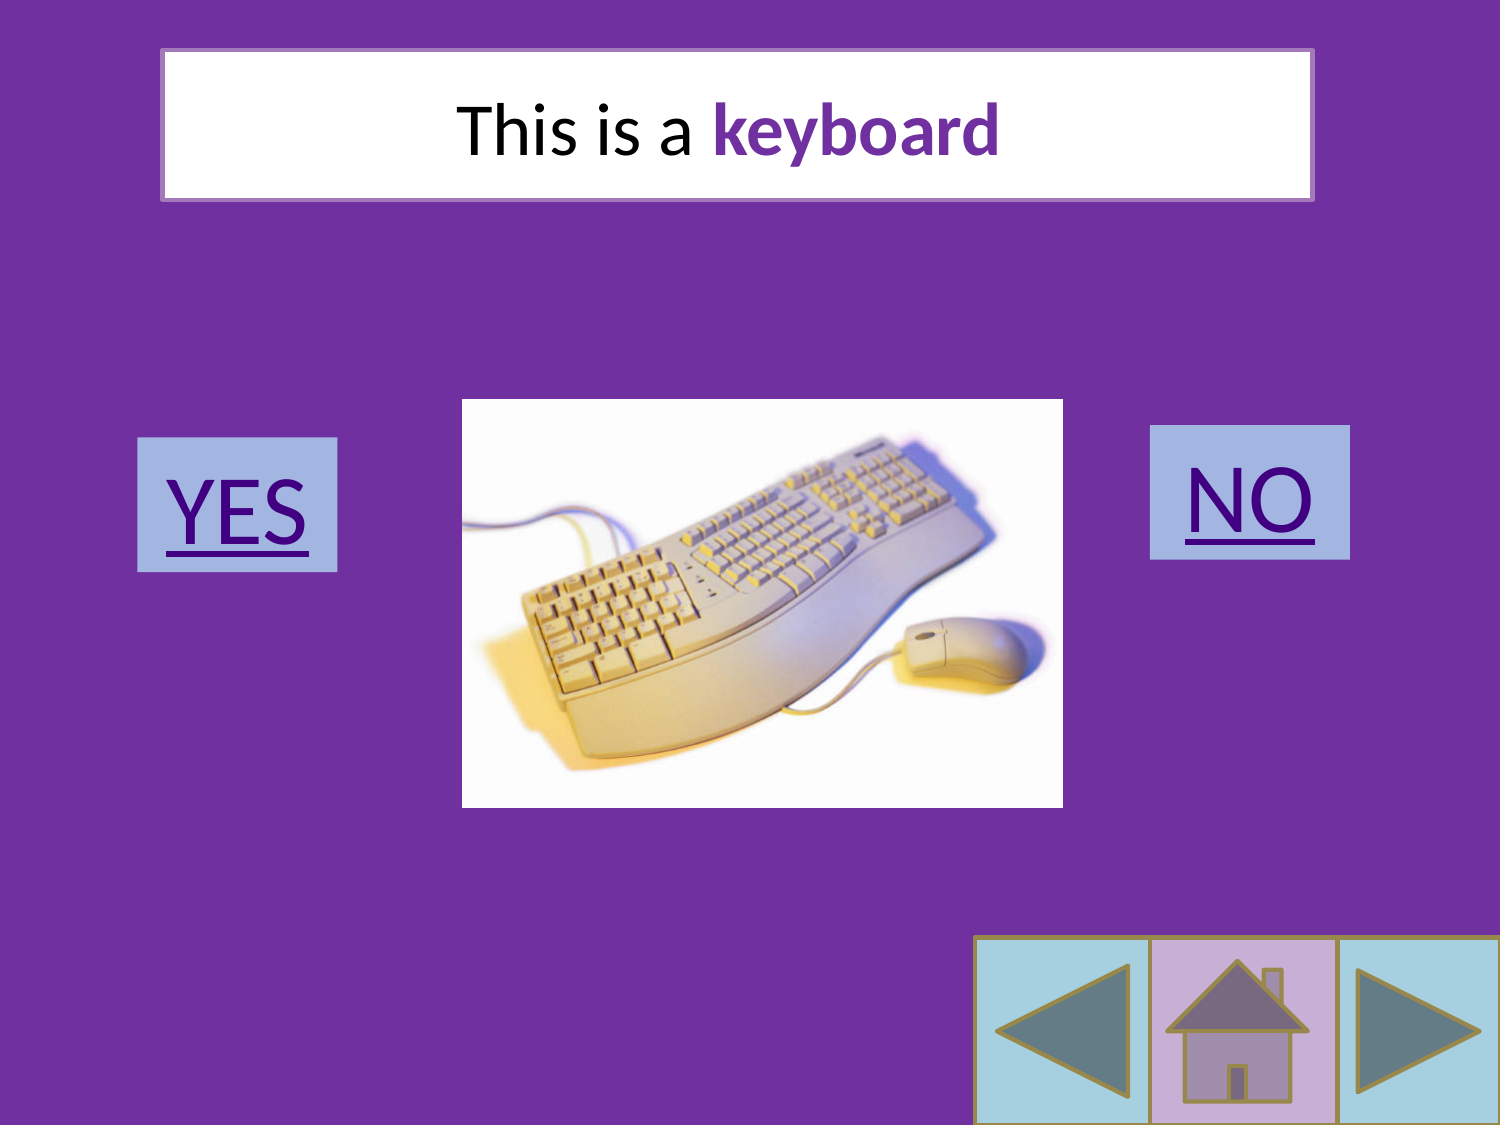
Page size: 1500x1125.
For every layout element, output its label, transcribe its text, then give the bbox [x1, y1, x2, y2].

text_box YES [137, 437, 338, 573]
text_box [1152, 935, 1335, 1125]
text_box NO [1149, 425, 1350, 560]
text_box [973, 935, 1152, 1125]
text_box This is a keyboard [160, 48, 1315, 202]
picture [462, 399, 1063, 809]
text_box [1335, 935, 1500, 1125]
